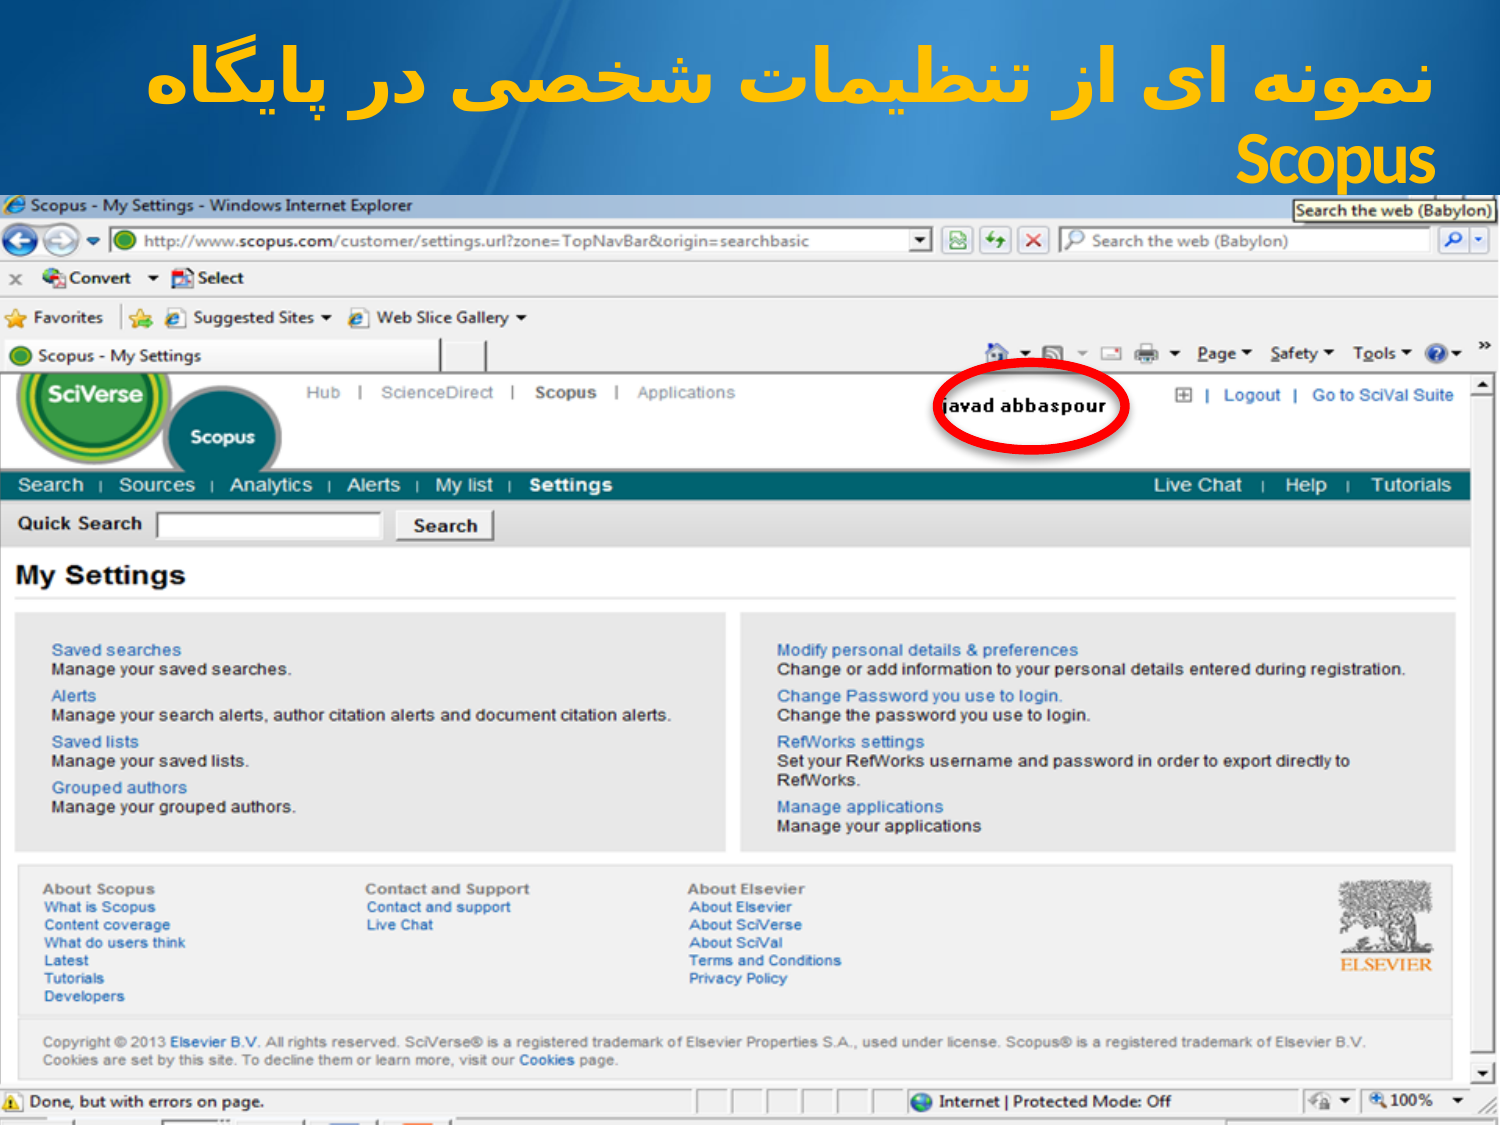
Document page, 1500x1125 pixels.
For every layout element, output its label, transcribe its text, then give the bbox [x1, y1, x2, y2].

picture [0, 0, 1500, 1125]
title نمونه ای از تنظیمات شخصی در پایگاه Scopus [62, 37, 1438, 147]
